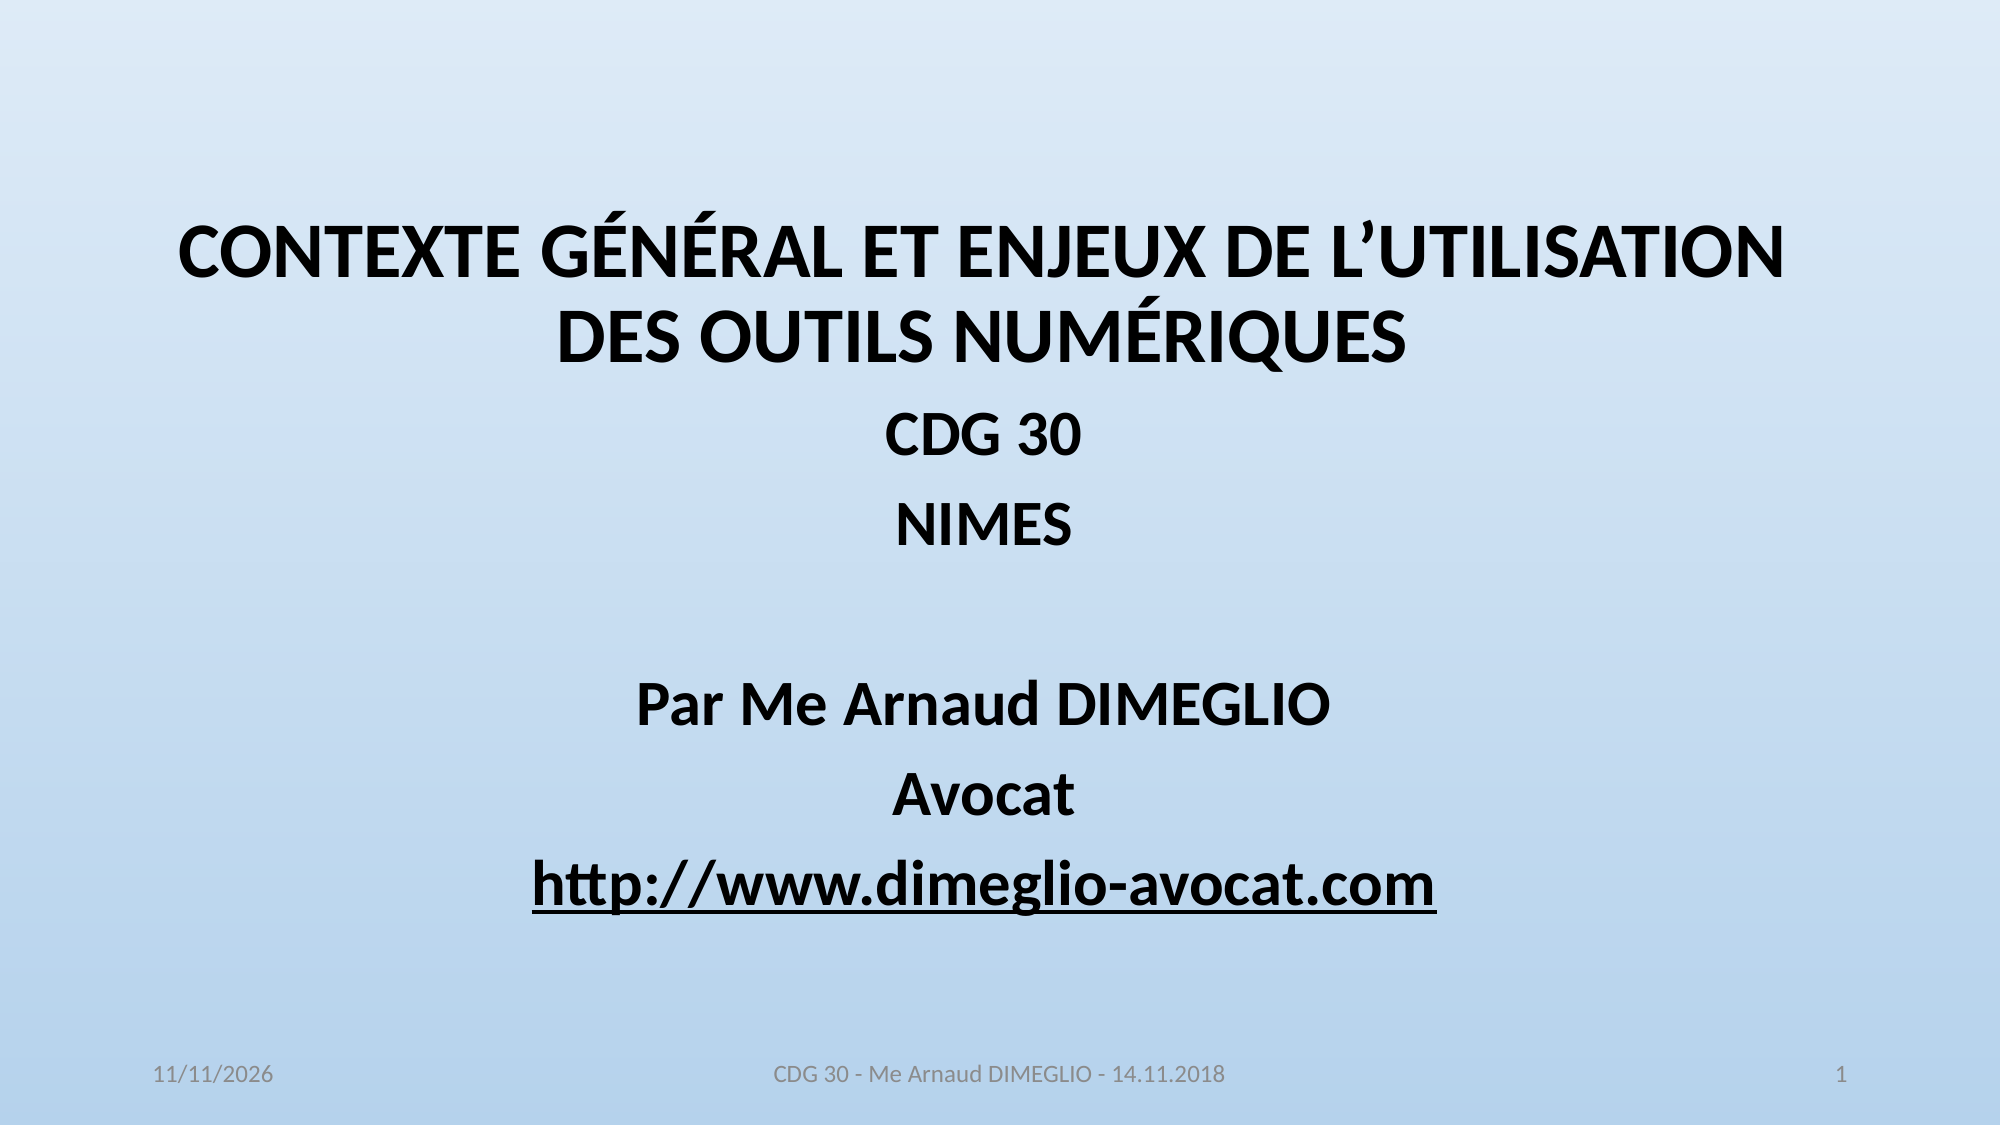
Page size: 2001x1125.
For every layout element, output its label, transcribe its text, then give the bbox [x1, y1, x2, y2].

footer CDG 30 - Me Arnaud DIMEGLIO - 14.11.2018 [662, 1042, 1338, 1103]
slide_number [137, 1042, 588, 1103]
list CONTEXTE GÉNÉRAL ET ENJEUX DE L’UTILISATION DES OUTILS NUMÉRIQUES CDG 30 NIMES Par Me Arnaud DIMEGLIO Avocat http://www.dimeglio-avocat.com [129, 94, 1854, 930]
slide_number 1 [1412, 1042, 1863, 1103]
